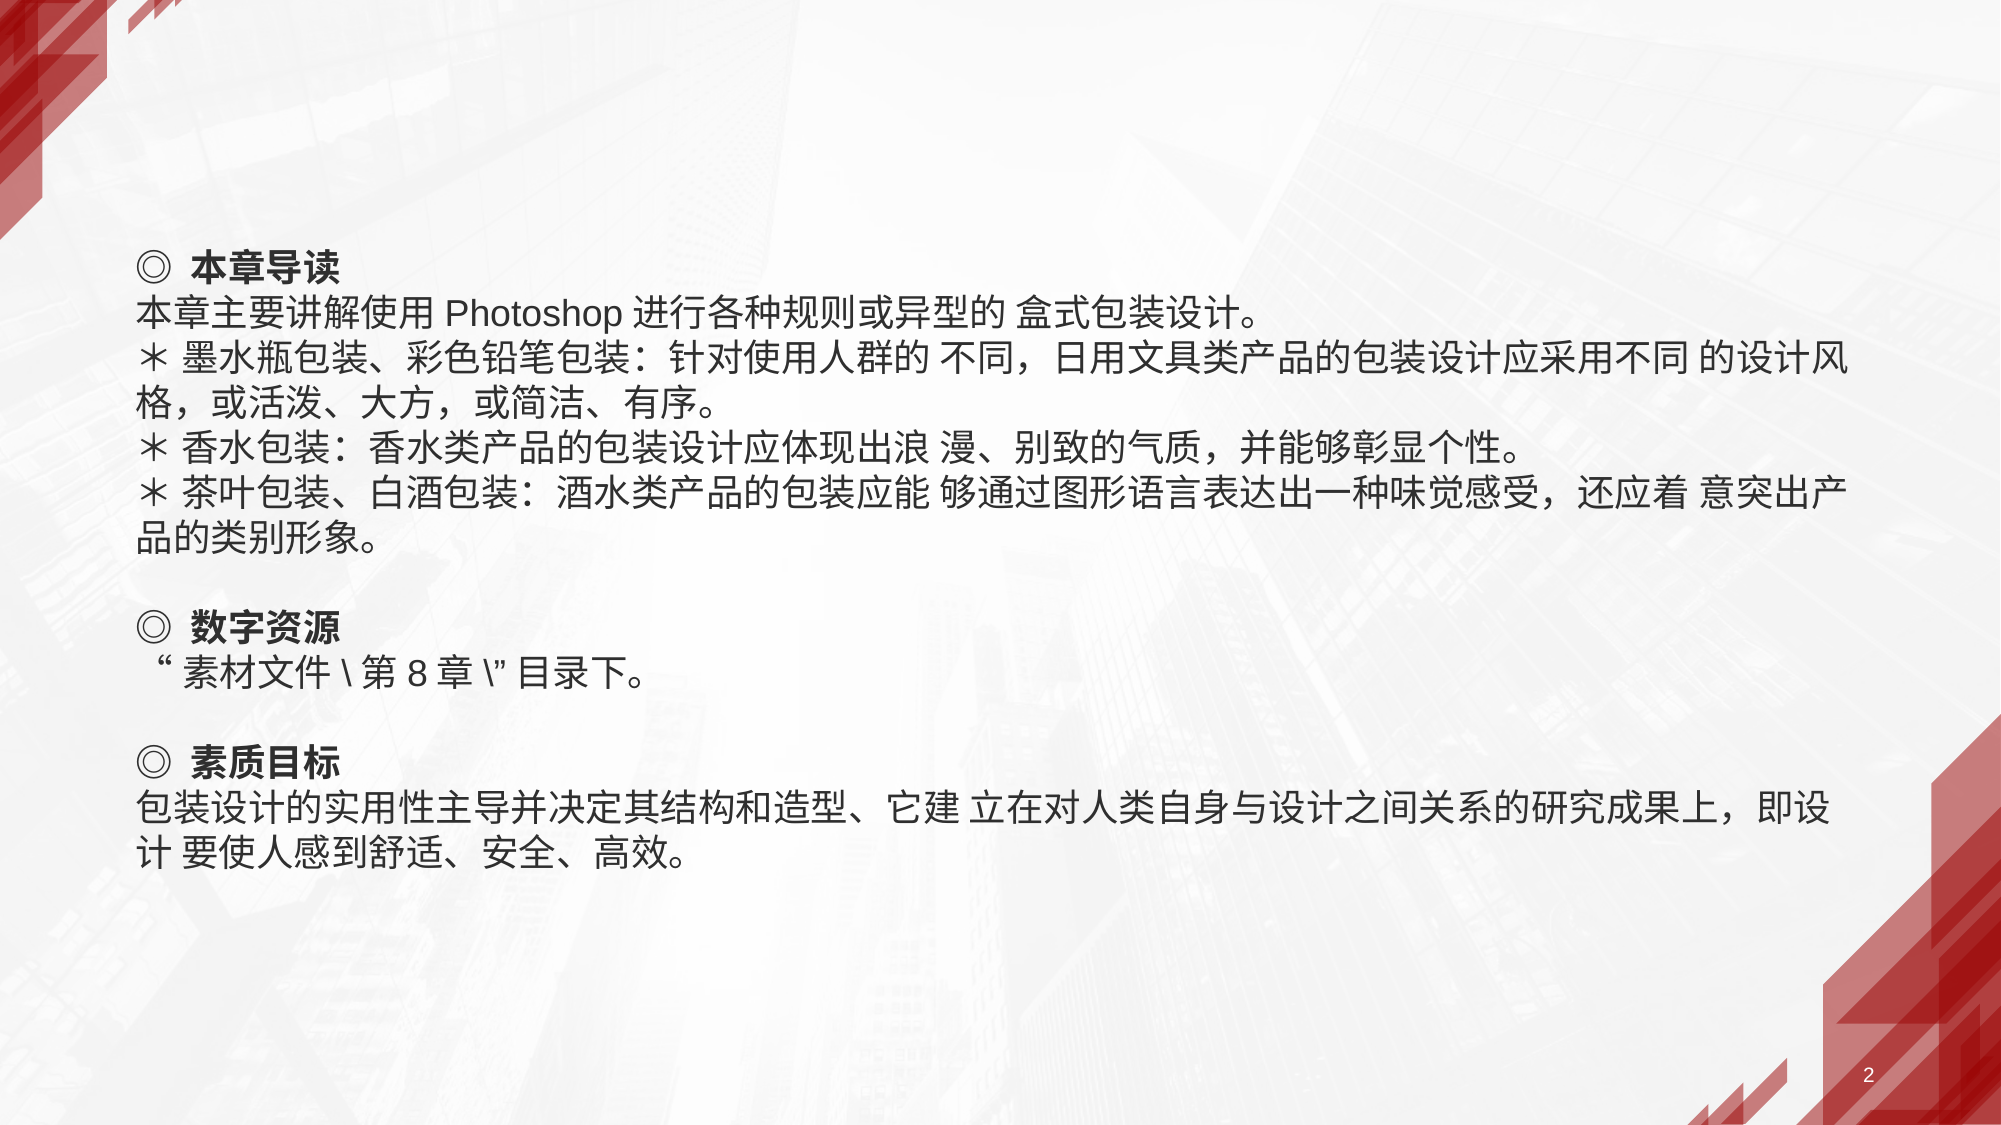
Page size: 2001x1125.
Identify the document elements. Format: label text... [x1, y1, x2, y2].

slide_number 2 [1452, 1056, 1890, 1092]
text_box ◎ 本章导读 本章主要讲解使用Photoshop进行各种规则或异型的 盒式包装设计。 ＊ 墨水瓶包装、彩色铅笔包装：针对使用人群的 不同，日用文具类产品的包装设计应采用不同 的设计风格，或活泼、大方，或简洁、有序。 ＊ 香水包装：香水类产品的包装设计应体现出浪 漫、别致的气质，并能够彰显个性。 ＊ 茶叶包装、白酒包装：酒水类产品的包装应能 够通过图形语言表达出一种味觉感受，还应着 意突出产品的类别形象。 ◎ 数字资源 “素材文件\第8章\”目录下。 ◎ 素质目标 包装设计的实用性主导并决定其结构和造型、它建 立在对人类自身与设计之间关系的研究成果上，即设计 要使人感到舒适、安全、高效。 [120, 236, 1880, 882]
